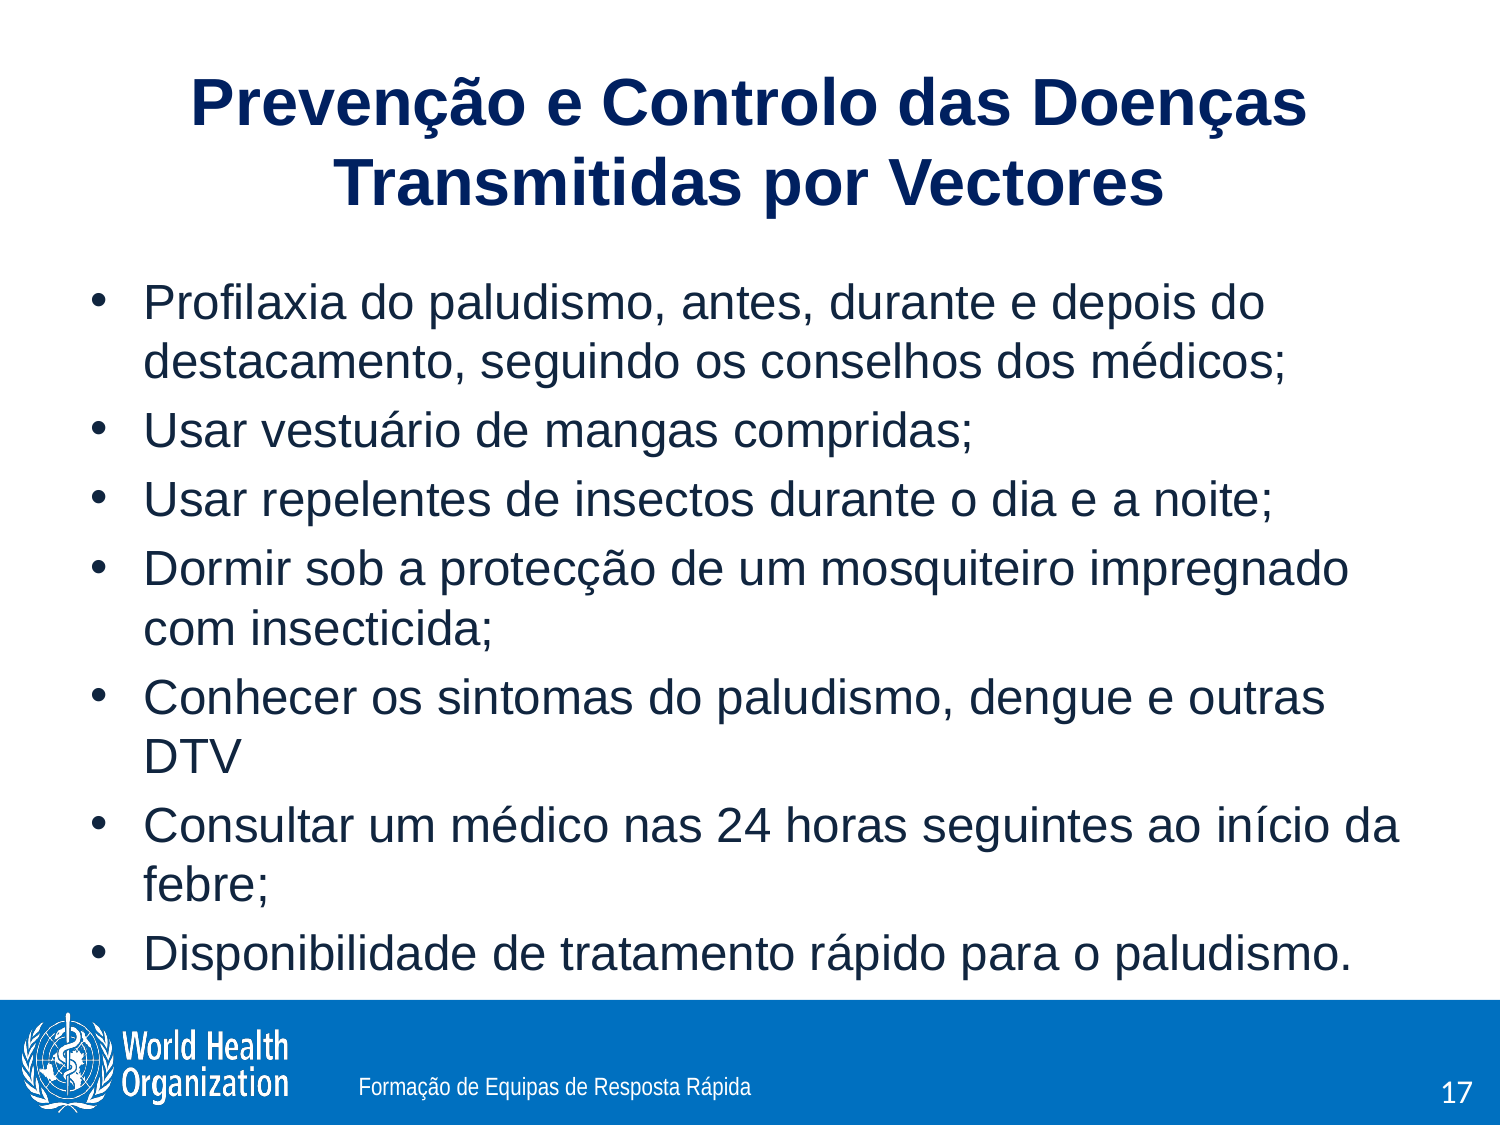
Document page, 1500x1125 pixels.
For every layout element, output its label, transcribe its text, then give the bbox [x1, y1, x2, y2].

list Profilaxia do paludismo, antes, durante e depois do destacamento, seguindo os conselhos dos médicos; Usar vestuário de mangas compridas; Usar repelentes de insectos durante o dia e a noite; Dormir sob a protecção de um mosquiteiro impregnado com insecticida; Conhecer os sintomas do paludismo, dengue e outras DTV Consultar um médico nas 24 horas seguintes ao início da febre; Disponibilidade de tratamento rápido para o paludismo. [75, 262, 1425, 1005]
title Prevenção e Controlo das Doenças Transmitidas por Vectores [75, 45, 1425, 233]
picture [21, 1012, 288, 1113]
